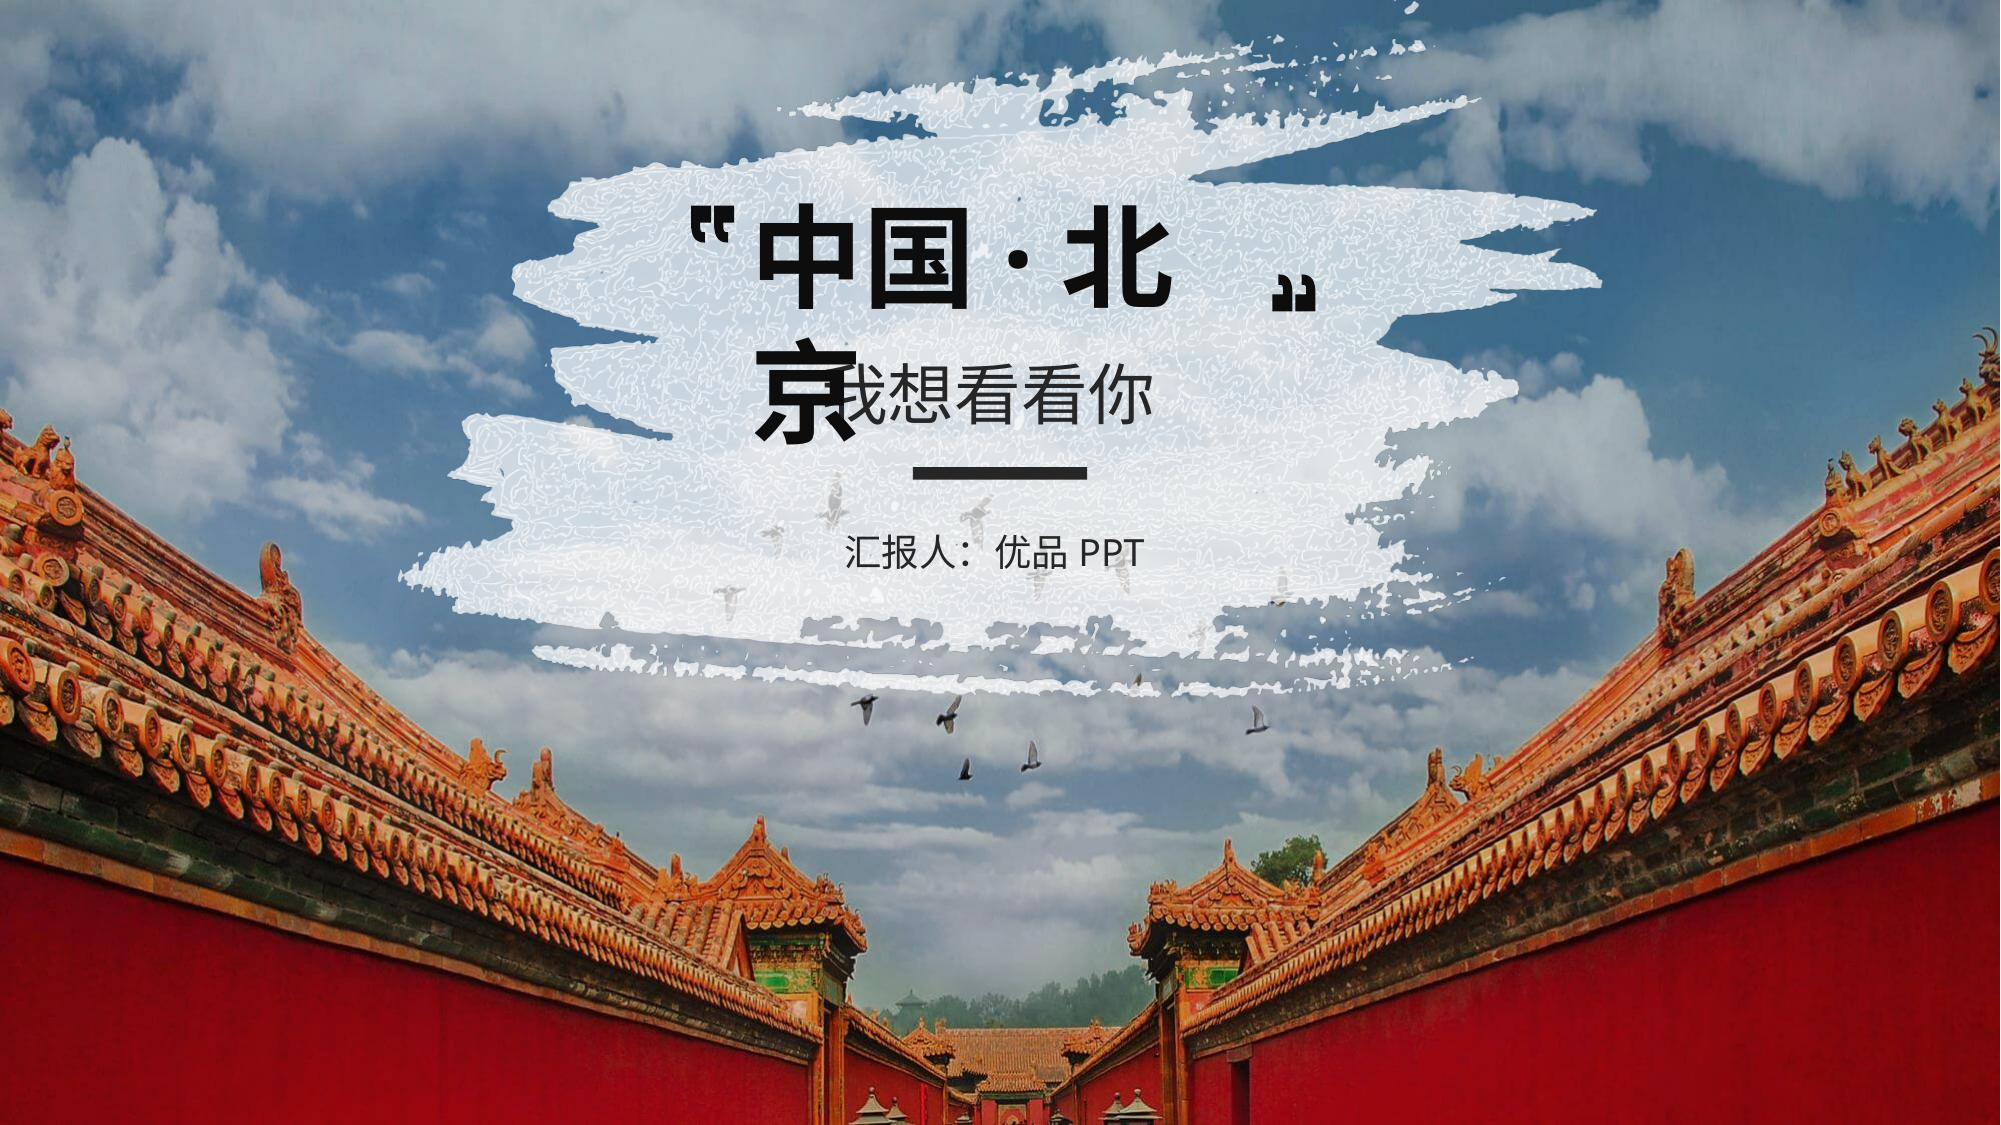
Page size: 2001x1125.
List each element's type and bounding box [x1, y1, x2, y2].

text_box [690, 186, 1316, 575]
picture [0, 0, 2000, 1125]
